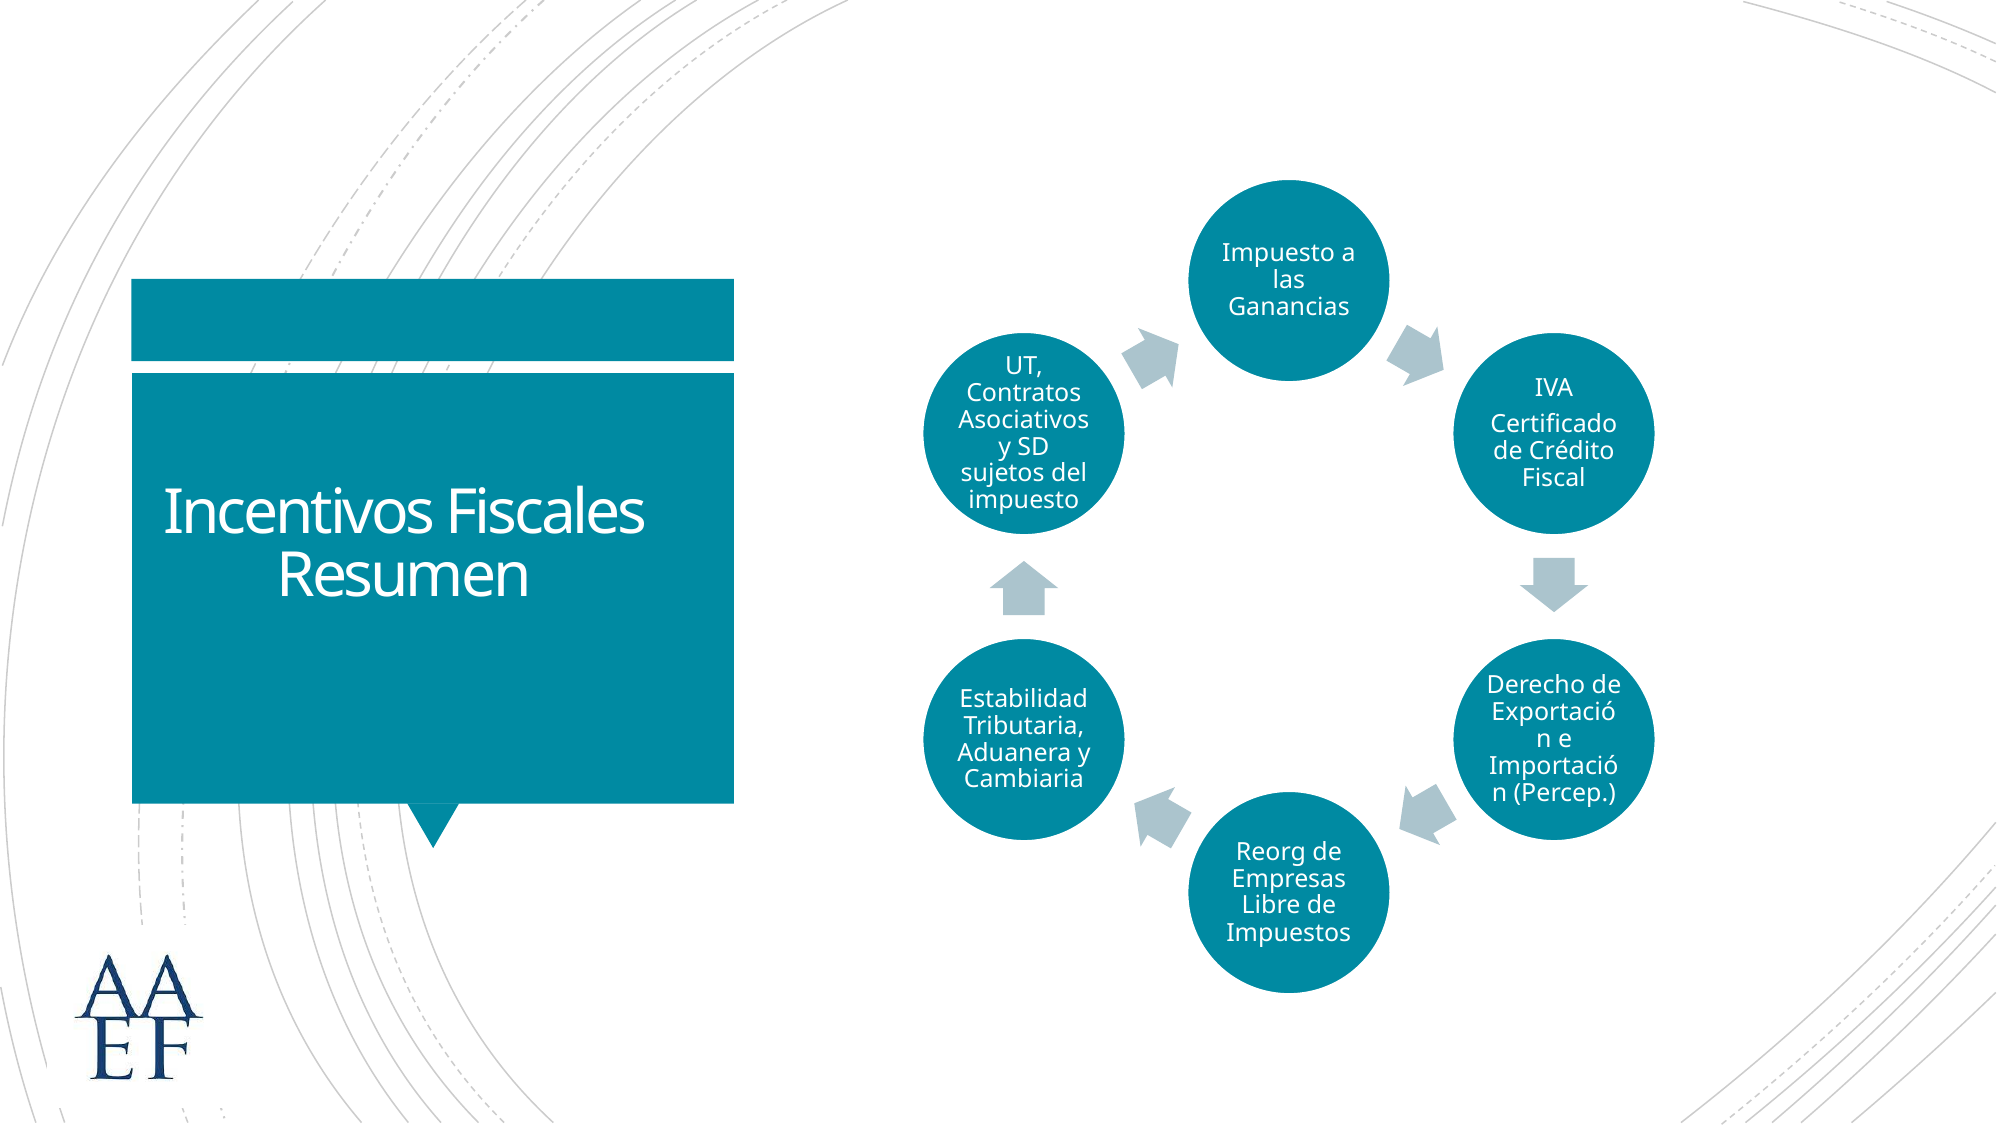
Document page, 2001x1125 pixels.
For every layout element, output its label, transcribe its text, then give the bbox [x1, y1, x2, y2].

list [704, 178, 1874, 995]
title Incentivos Fiscales Resumen [65, 445, 704, 648]
picture [47, 925, 230, 1108]
